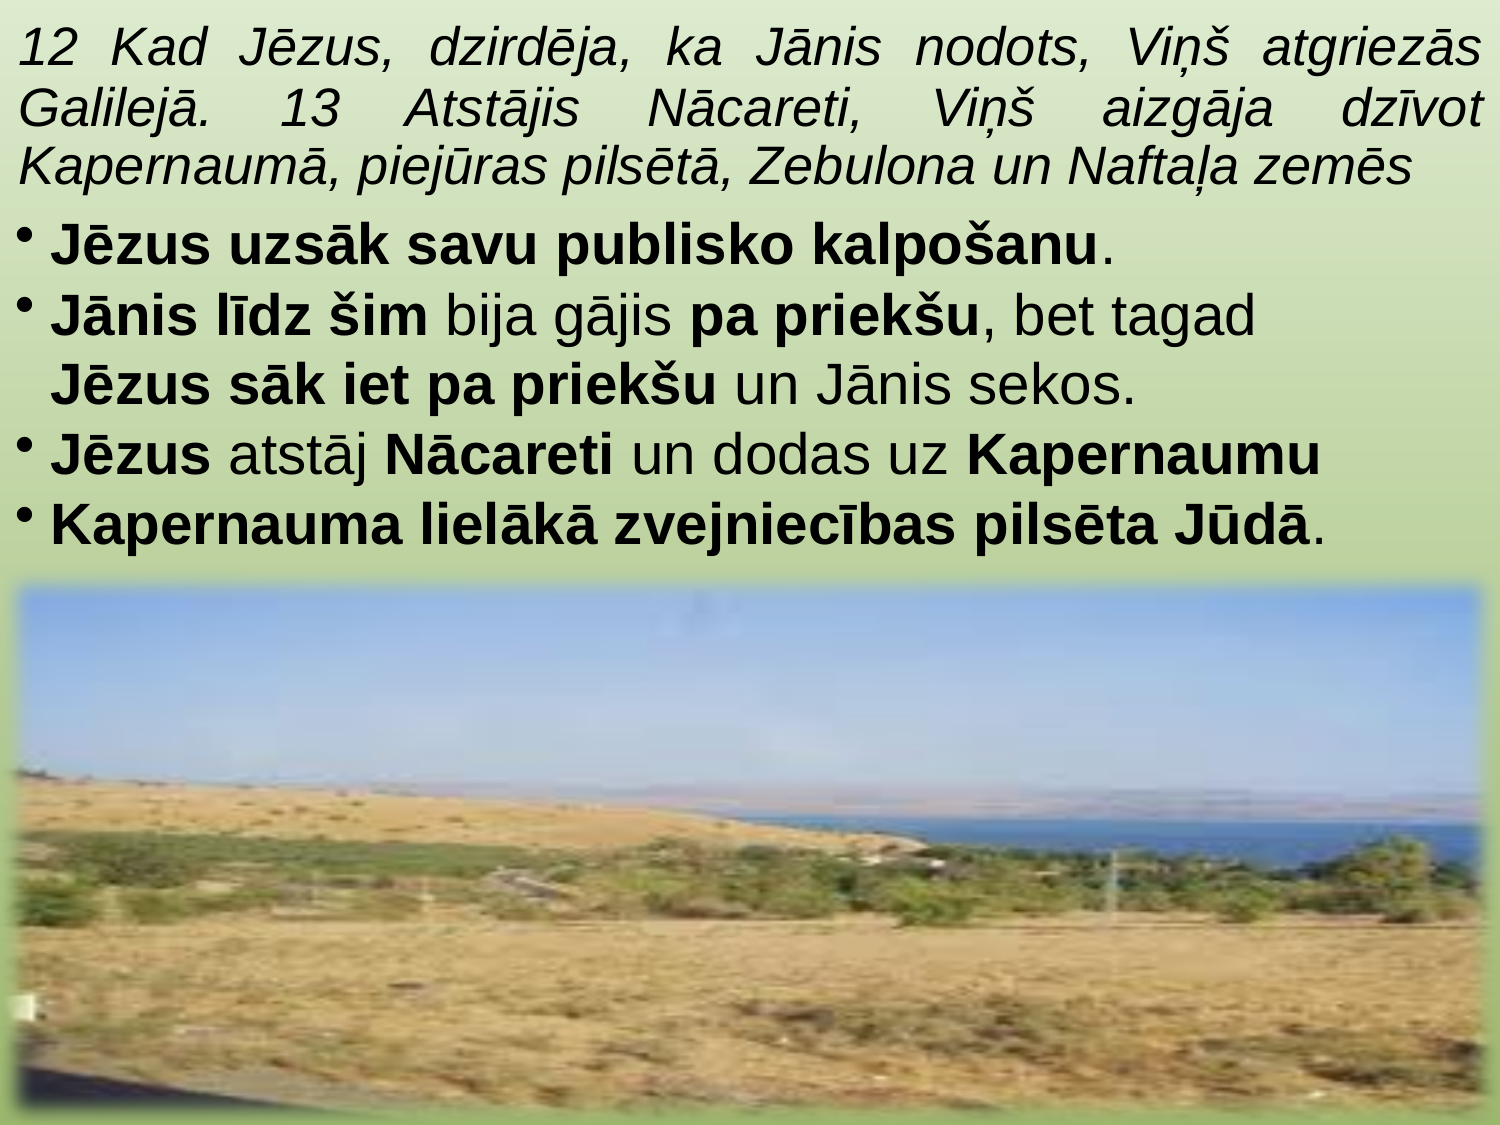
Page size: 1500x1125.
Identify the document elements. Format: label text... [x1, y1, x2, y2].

text_box Jēzus uzsāk savu publisko kalpošanu. Jānis līdz šim bija gājis pa priekšu, bet tagad Jēzus sāk iet pa priekšu un Jānis sekos. Jēzus atstāj Nācareti un dodas uz Kapernaumu Kapernauma lielākā zvejniecības pilsēta Jūdā. [0, 199, 1372, 564]
list 12 Kad Jēzus, dzirdēja, ka Jānis nodots, Viņš atgriezās Galilejā. 13 Atstājis Nācareti, Viņš aizgāja dzīvot Kapernaumā, piejūras pilsētā, Zebulona un Naftaļa zemēs . [0, 0, 1500, 178]
picture [0, 567, 1500, 1125]
